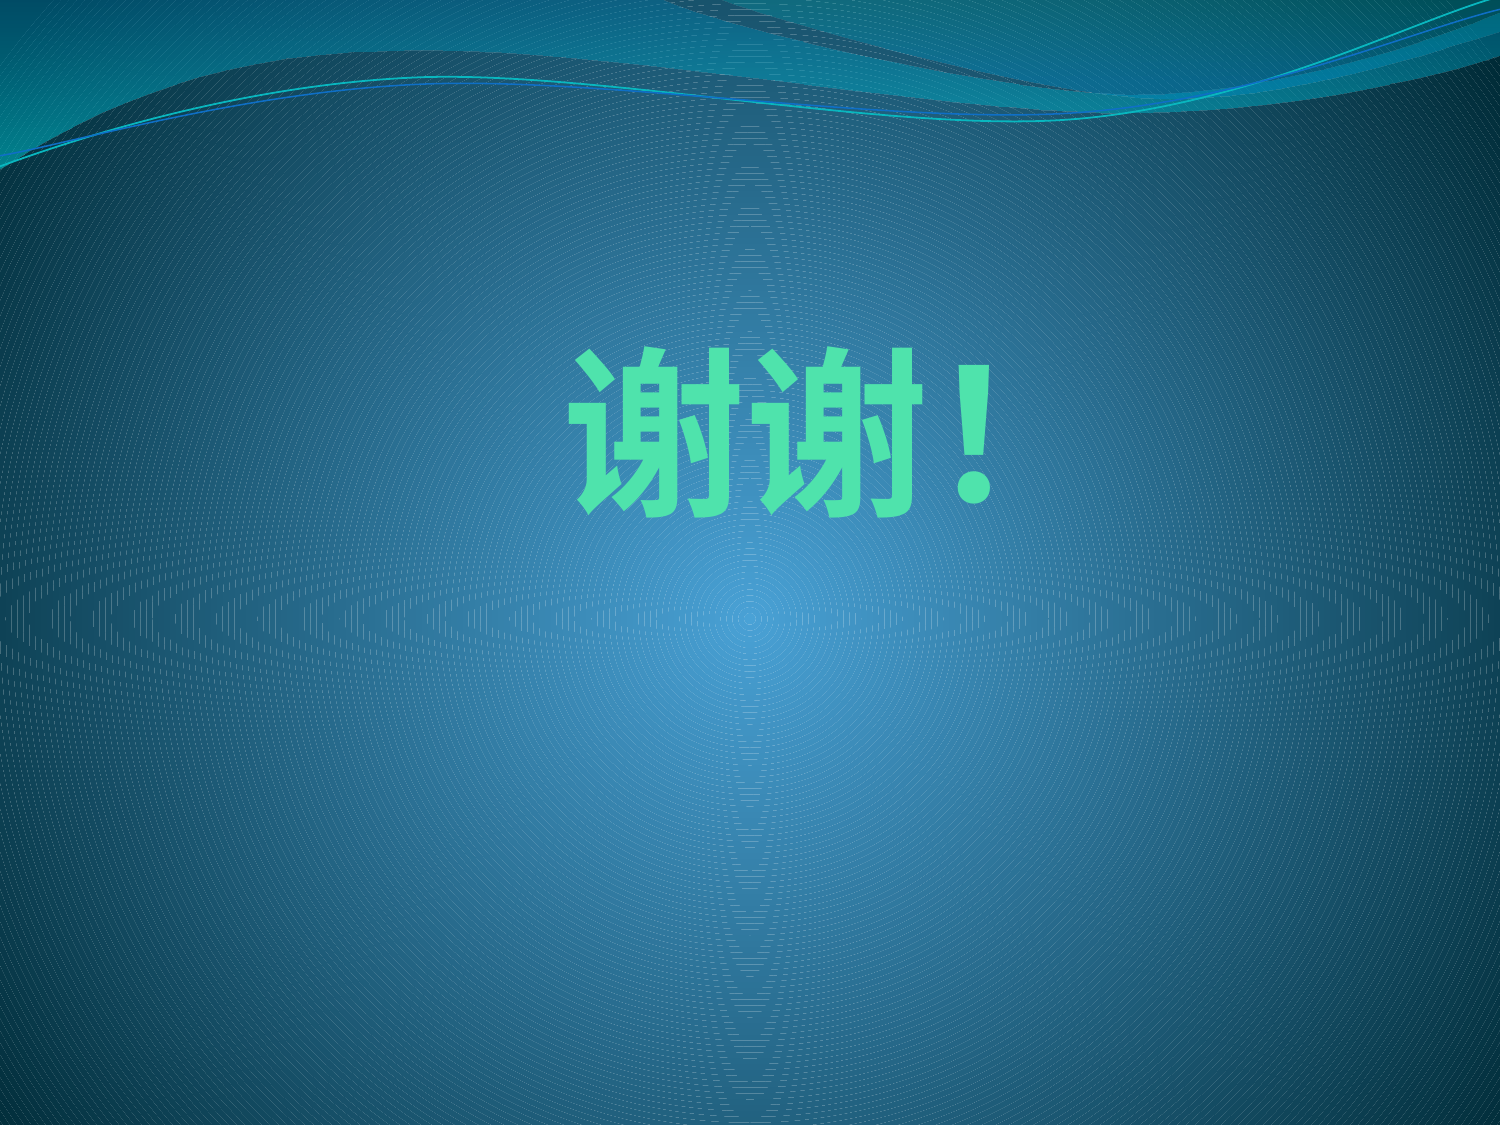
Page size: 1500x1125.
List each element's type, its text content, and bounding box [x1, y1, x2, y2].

title 谢谢！ [0, 216, 1500, 539]
